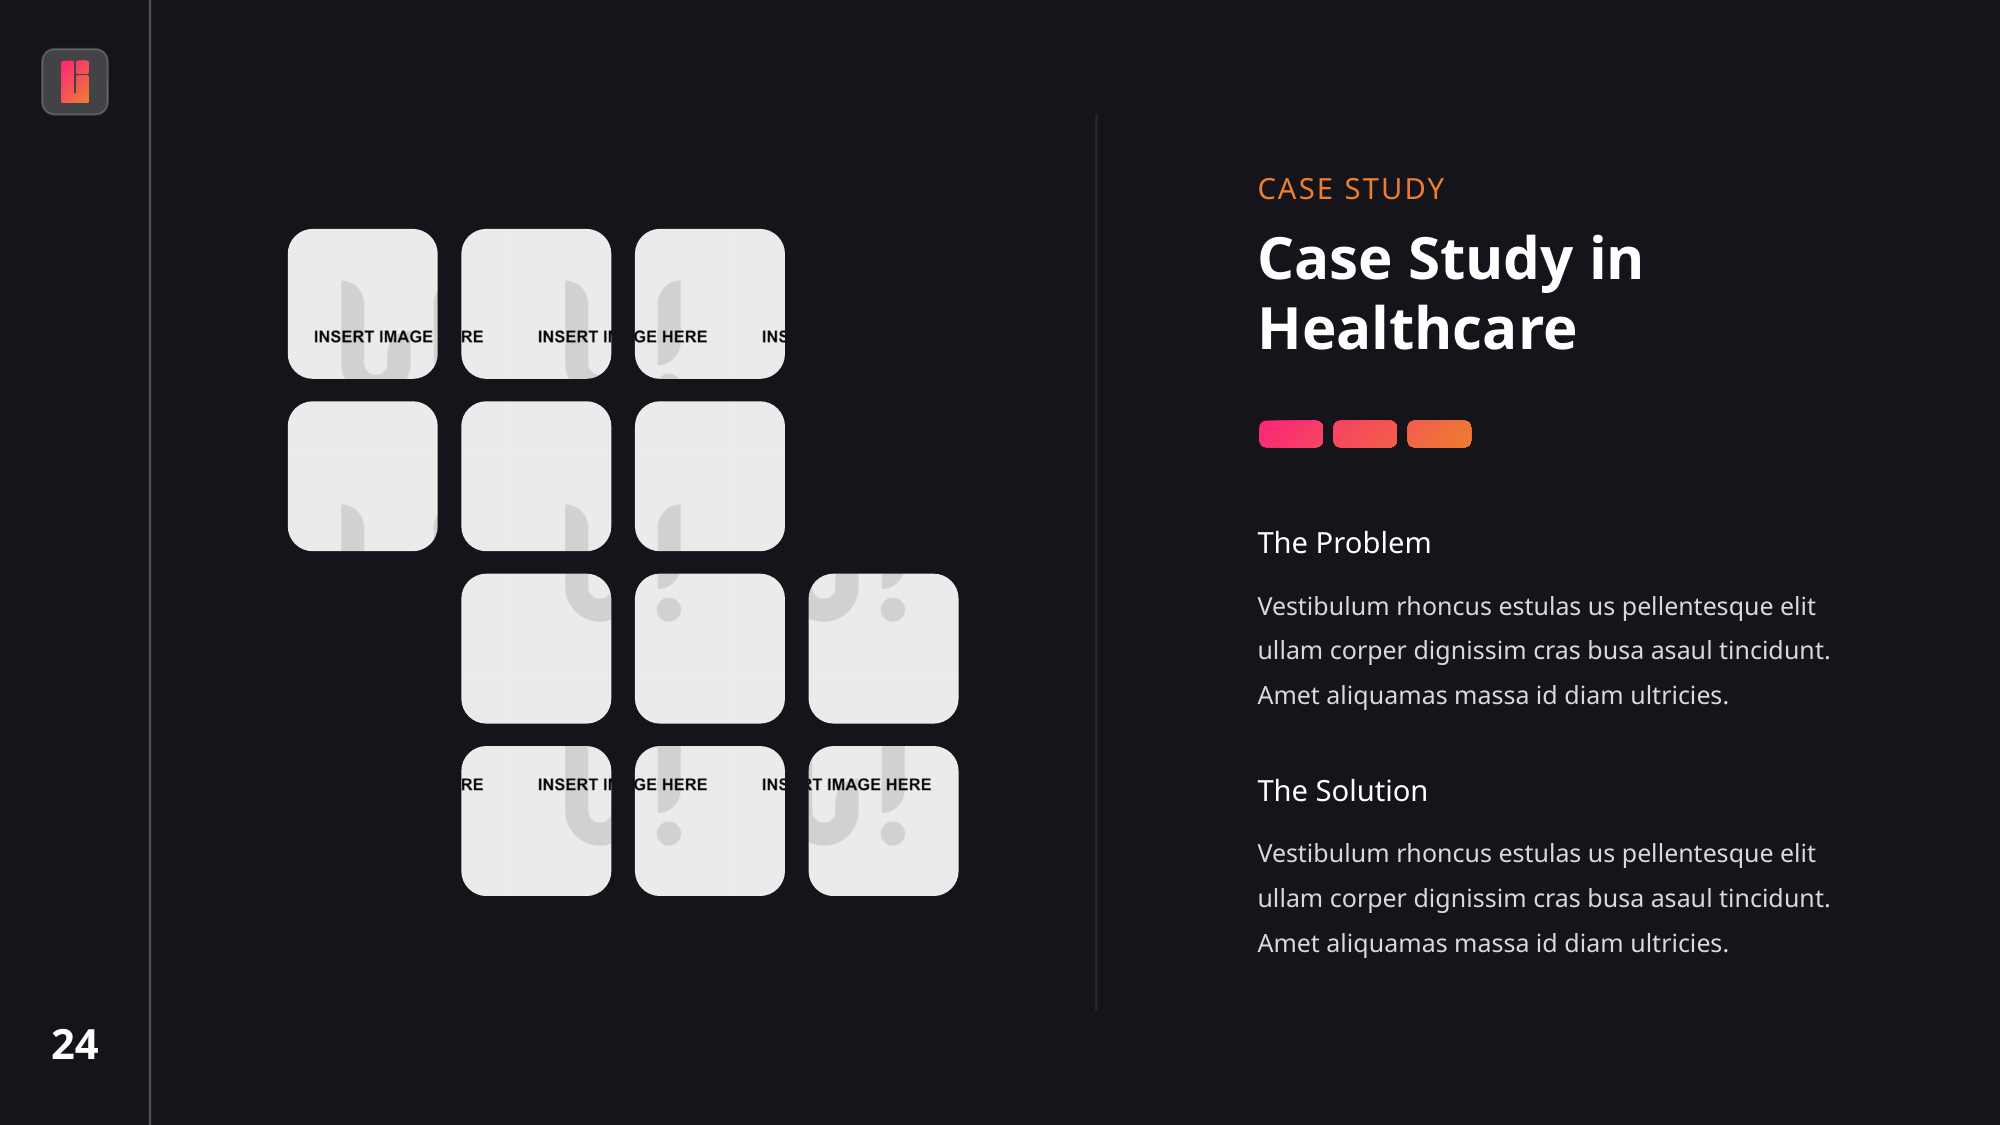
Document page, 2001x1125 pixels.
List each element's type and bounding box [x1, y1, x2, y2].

text_box [1242, 163, 1857, 962]
picture [287, 228, 959, 897]
